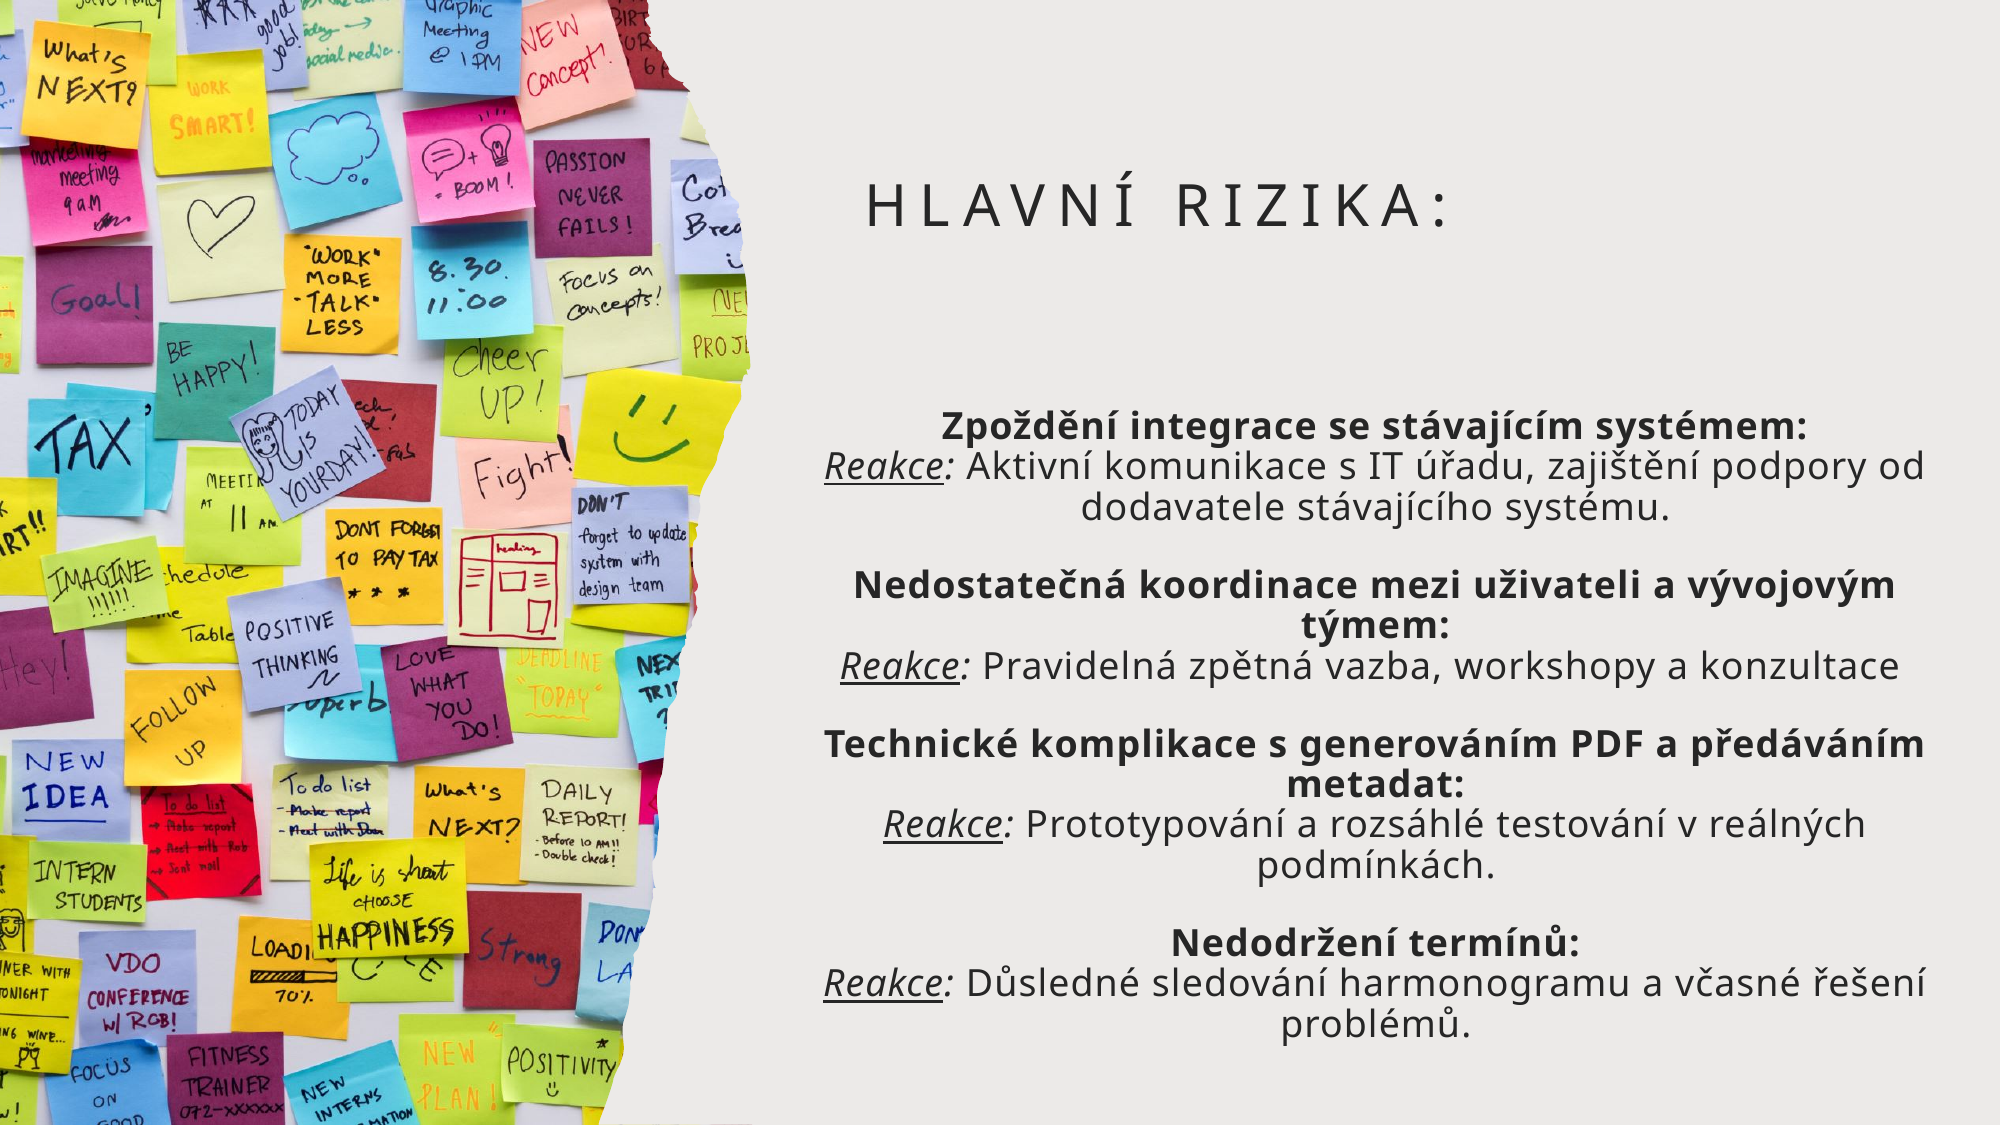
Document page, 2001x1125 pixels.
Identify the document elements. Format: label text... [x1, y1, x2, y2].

title Hlavní rizika: [849, 99, 1782, 300]
picture [0, 0, 753, 1125]
list Zpoždění integrace se stávajícím systémem: Reakce: Aktivní komunikace s IT úřadu, zajištění podpory od dodavatele stávajícího systému. Nedostatečná koordinace mezi uživateli a vývojovým týmem: Reakce: Pravidelná zpětná vazba, workshopy a konzultace Technické komplikace s generováním PDF a předáváním metadat: Reakce: Prototypování a rozsáhlé testování v reálných podmínkách. Nedodržení termínů: Reakce: Důsledné sledování harmonogramu a včasné řešení problémů. [793, 399, 1959, 953]
text_box [753, 0, 2000, 1125]
